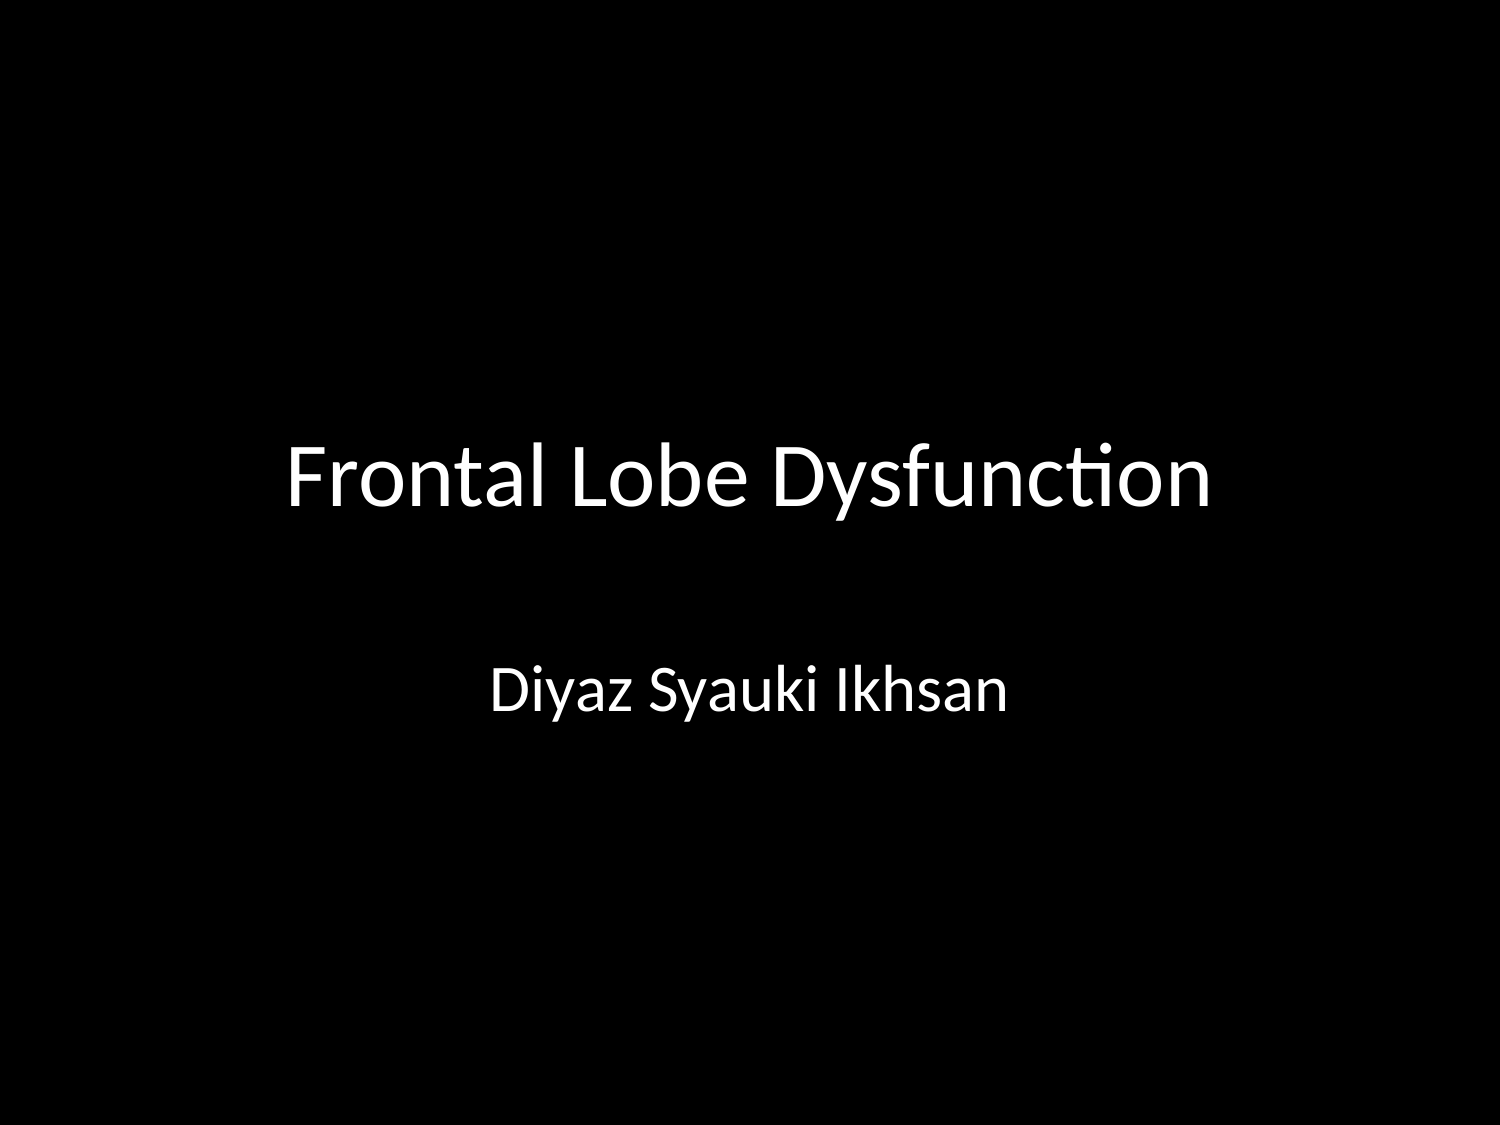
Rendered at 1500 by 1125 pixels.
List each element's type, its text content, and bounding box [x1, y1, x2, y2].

title Frontal Lobe Dysfunction [112, 349, 1388, 591]
subtitle Diyaz Syauki Ikhsan [225, 637, 1275, 925]
